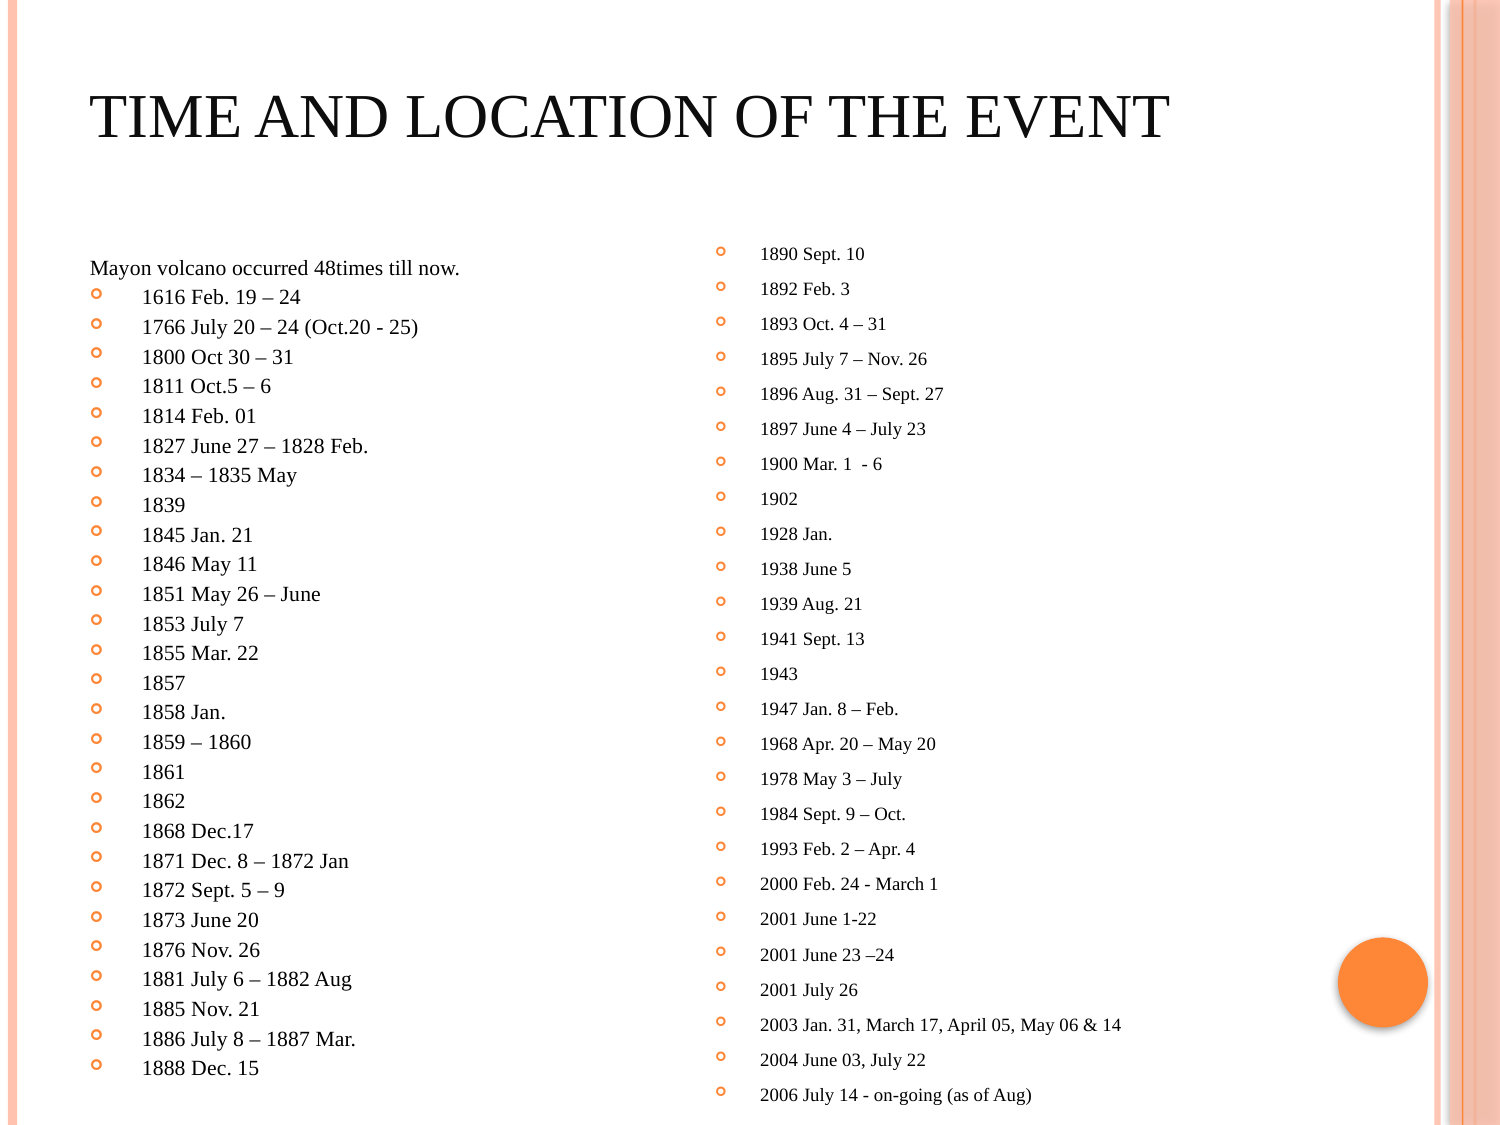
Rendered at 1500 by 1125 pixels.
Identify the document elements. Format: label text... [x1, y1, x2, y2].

list 1890 Sept. 10 1892 Feb. 3 1893 Oct. 4 – 31 1895 July 7 – Nov. 26 1896 Aug. 31 – Sept. 27 1897 June 4 – July 23 1900 Mar. 1 - 6 1902 1928 Jan. 1938 June 5 1939 Aug. 21 1941 Sept. 13 1943 1947 Jan. 8 – Feb. 1968 Apr. 20 – May 20 1978 May 3 – July 1984 Sept. 9 – Oct. 1993 Feb. 2 – Apr. 4 2000 Feb. 24 - March 1 2001 June 1-22 2001 June 23 –24 2001 July 26 2003 Jan. 31, March 17, April 05, May 06 & 14 2004 June 03, July 22 2006 July 14 - on-going (as of Aug) [700, 234, 1301, 1102]
title Time and location of the event [75, 45, 1300, 233]
list Mayon volcano occurred 48times till now. 1616 Feb. 19 – 24 1766 July 20 – 24 (Oct.20 - 25) 1800 Oct 30 – 31 1811 Oct.5 – 6 1814 Feb. 01 1827 June 27 – 1828 Feb. 1834 – 1835 May 1839 1845 Jan. 21 1846 May 11 1851 May 26 – June 1853 July 7 1855 Mar. 22 1857 1858 Jan. 1859 – 1860 1861 1862 1868 Dec.17 1871 Dec. 8 – 1872 Jan 1872 Sept. 5 – 9 1873 June 20 1876 Nov. 26 1881 July 6 – 1882 Aug 1885 Nov. 21 1886 July 8 – 1887 Mar. 1888 Dec. 15 [75, 246, 675, 1102]
